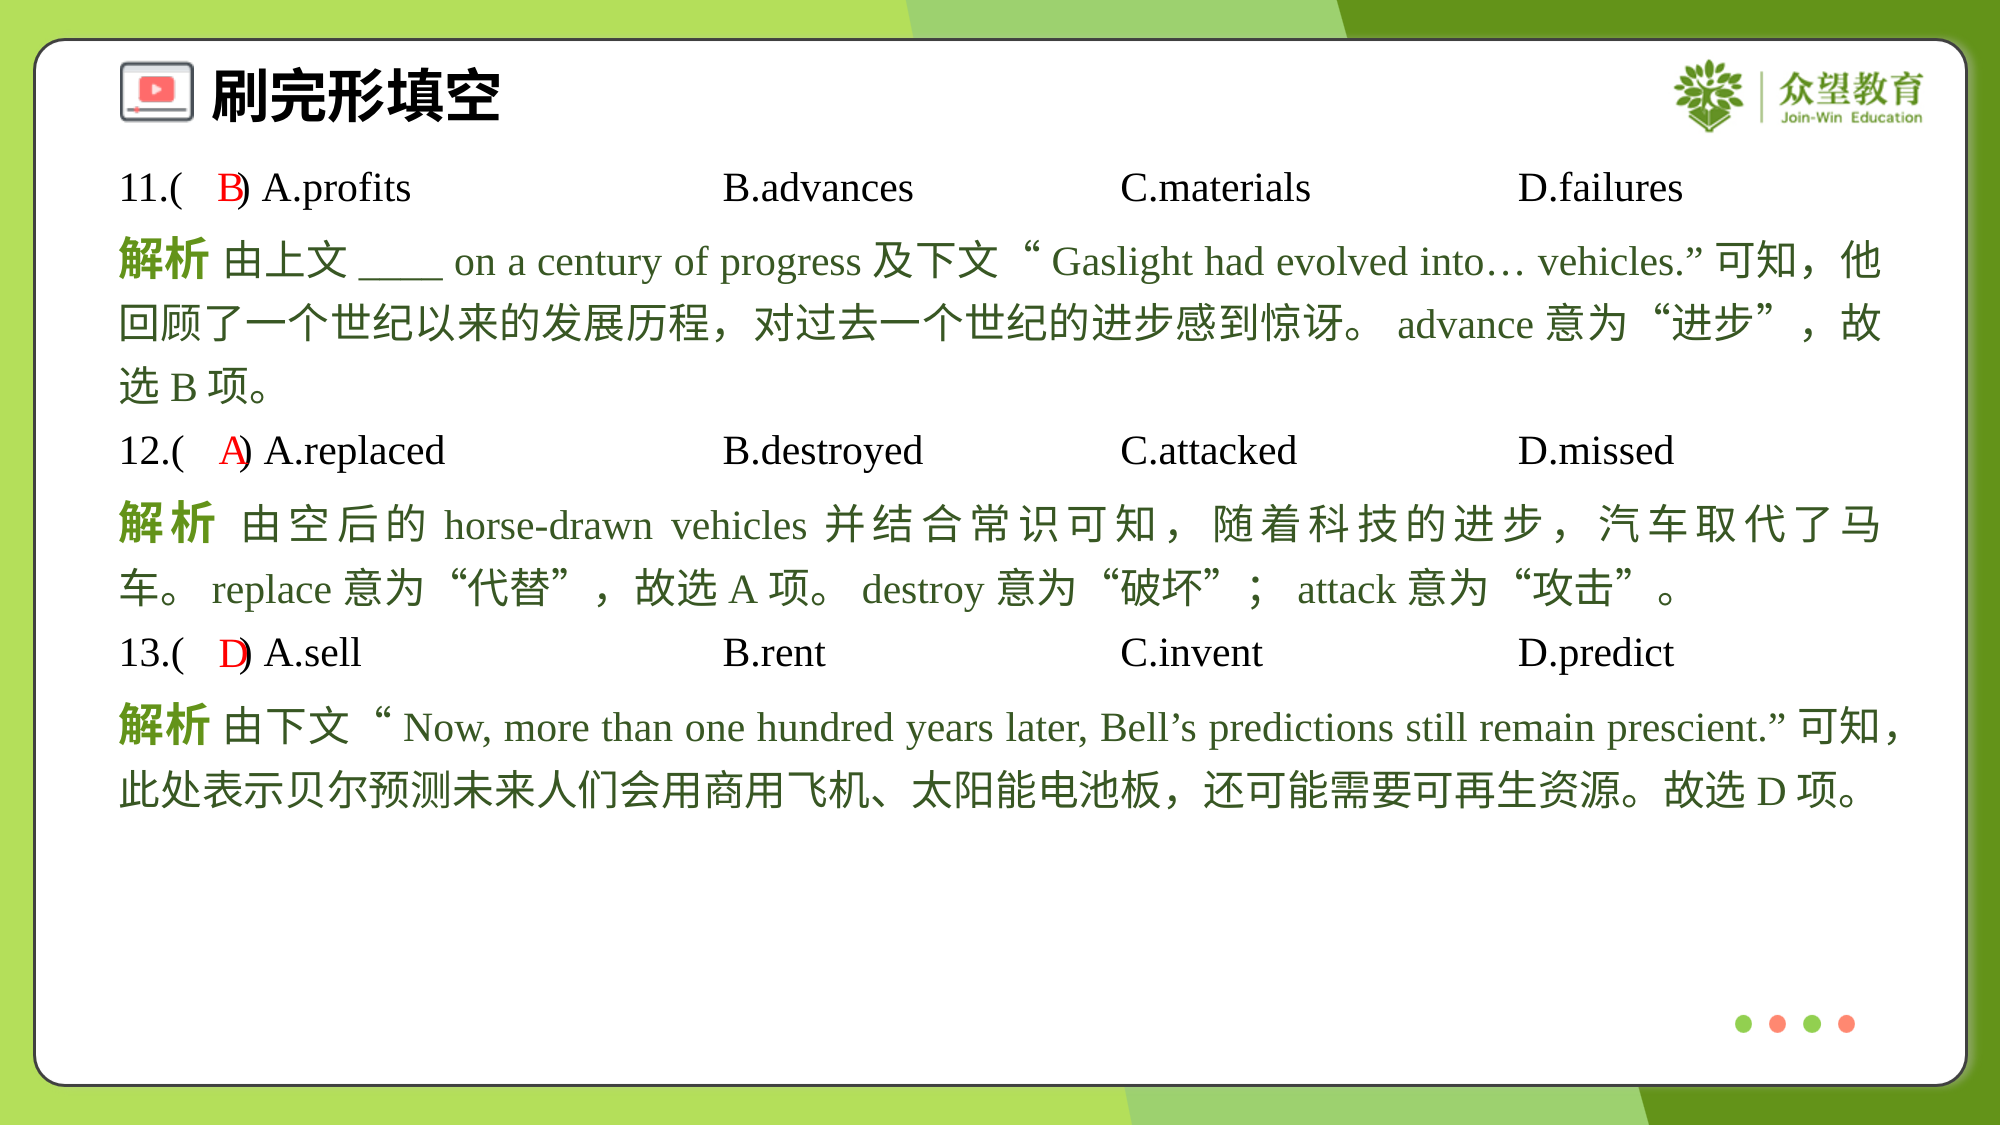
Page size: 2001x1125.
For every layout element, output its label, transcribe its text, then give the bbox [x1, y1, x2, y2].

text_box 13.( ) A.sell B.rent C.invent D.predict [118, 612, 213, 670]
text_box D [213, 612, 254, 671]
text_box 13.( ) A.sell B.rent C.invent D.predict [254, 612, 1883, 670]
picture [0, 0, 2000, 1125]
text_box 解析 由上文____ on a century of progress及下文“Gaslight had evolved into… vehicles.”可知，他回顾了一个世纪以来的发展历程，对过去一个世纪的进步感到惊讶。advance意为“进步”，故选B项。 [118, 215, 1883, 405]
text_box 解析 由下文“Now, more than one hundred years later, Bell’s predictions still remain prescient.”可知，此处表示贝尔预测未来人们会用商用飞机、太阳能电池板，还可能需要可再生资源。故选D项。 [118, 682, 1883, 872]
text_box B [212, 146, 250, 205]
text_box 11.( ) A.profits B.advances C.materials D.failures [118, 146, 212, 204]
text_box 12.( ) A.replaced B.destroyed C.attacked D.missed [254, 410, 1883, 468]
text_box 12.( ) A.replaced B.destroyed C.attacked D.missed [118, 410, 213, 468]
text_box 解析 由空后的horse-drawn vehicles并结合常识可知，随着科技的进步，汽车取代了马车。replace意为“代替”，故选A项。destroy意为“破坏”；attack意为“攻击”。 [118, 480, 1883, 607]
text_box 11.( ) A.profits B.advances C.materials D.failures [250, 146, 1883, 204]
text_box A [213, 410, 254, 469]
